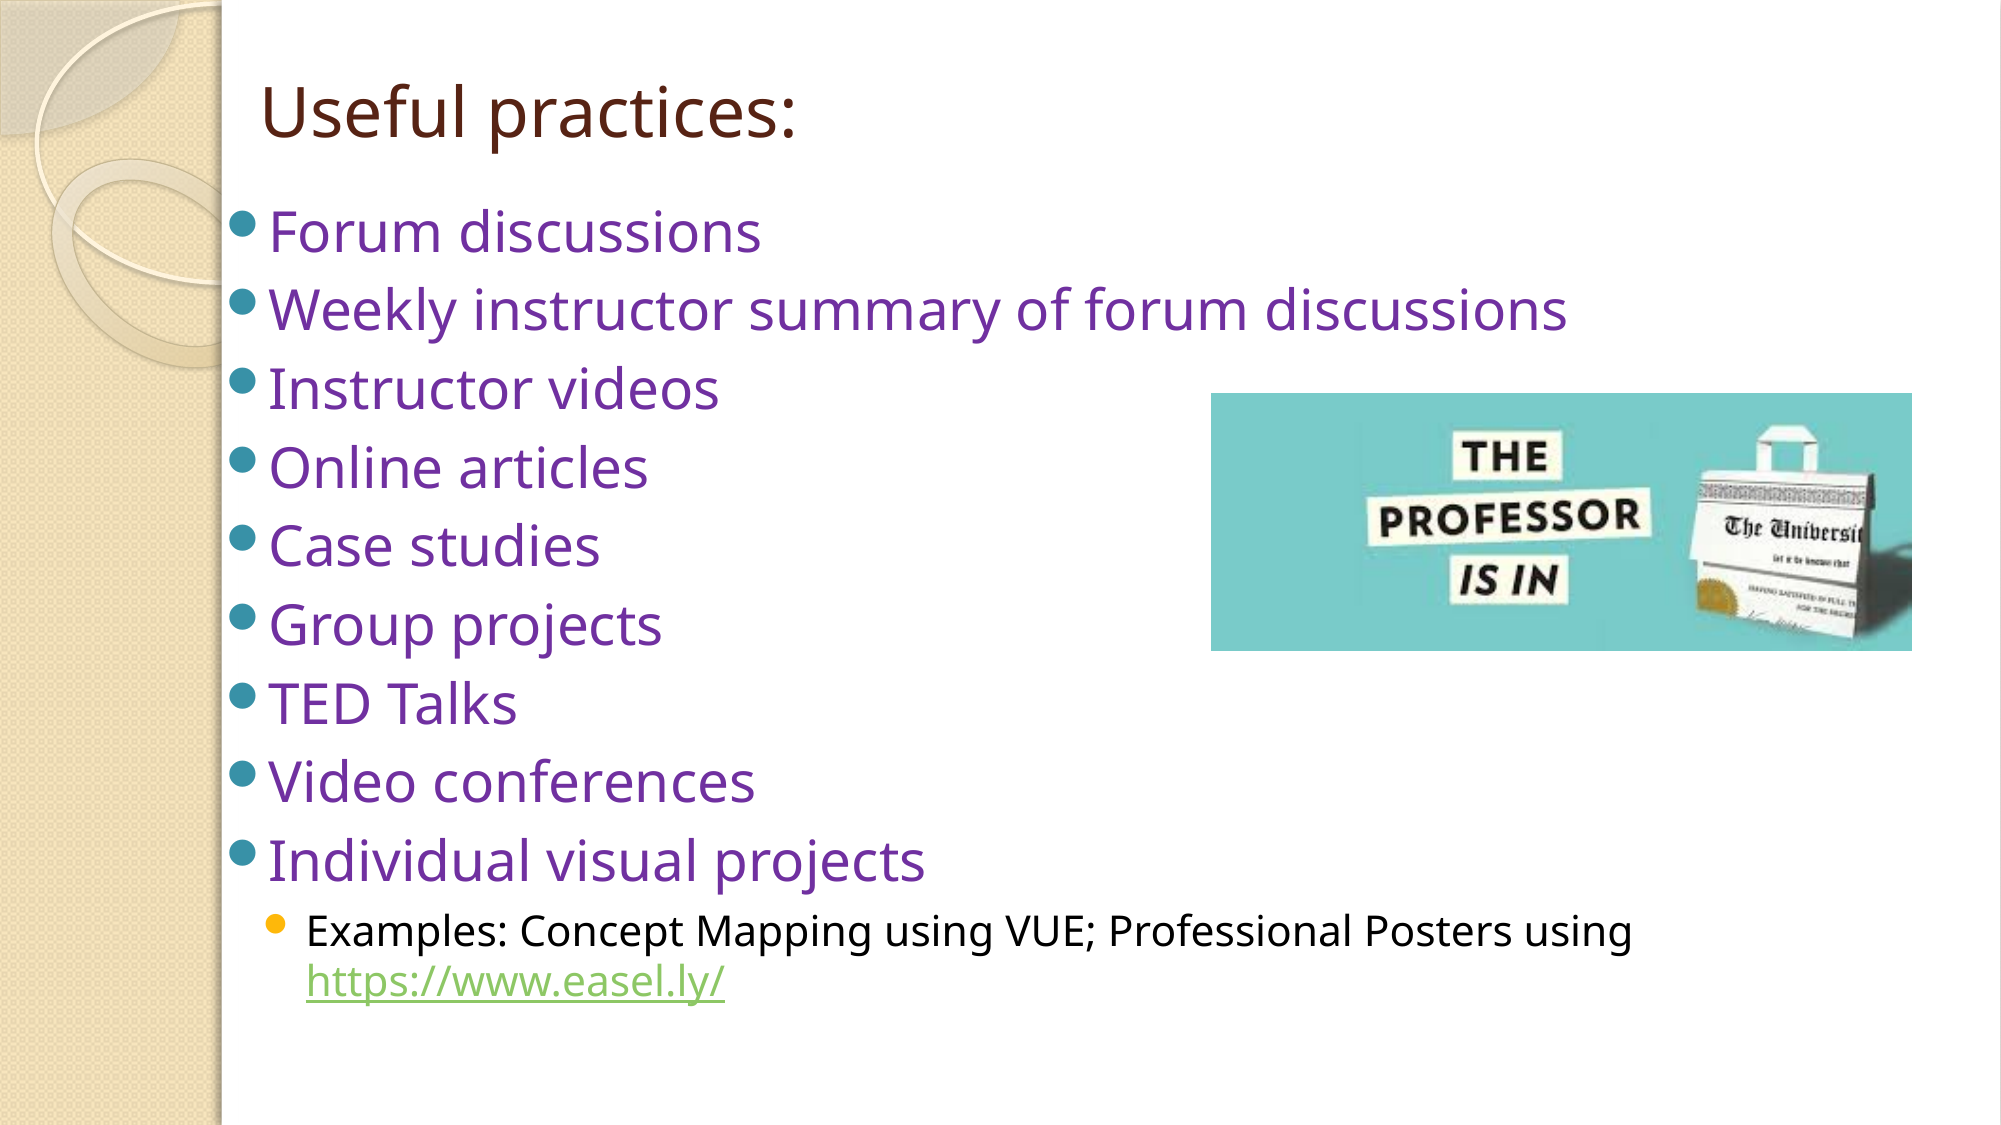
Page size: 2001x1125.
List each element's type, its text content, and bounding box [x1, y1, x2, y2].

list Forum discussions Weekly instructor summary of forum discussions Instructor videos Online articles Case studies Group projects TED Talks Video conferences Individual visual projects Examples: Concept Mapping using VUE; Professional Posters using https://www.easel.ly/ [198, 188, 1863, 1022]
title Useful practices: [244, 59, 1863, 159]
picture [1210, 392, 1912, 651]
